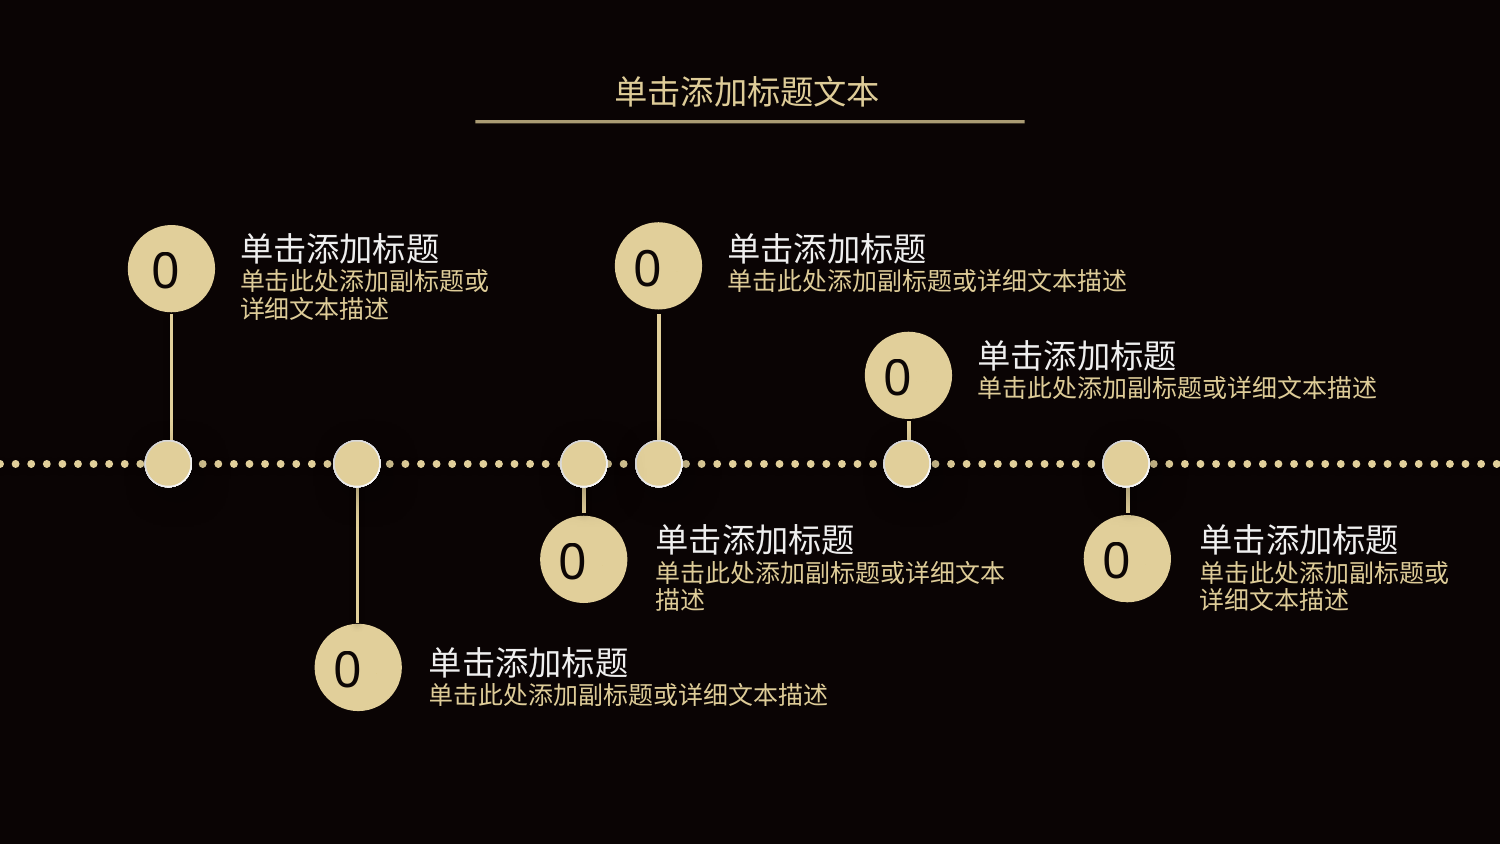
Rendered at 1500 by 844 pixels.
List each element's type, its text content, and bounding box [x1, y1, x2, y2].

text_box 单击添加标题 单击此处添加副标题或详细文本描述 [1185, 524, 1479, 622]
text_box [559, 439, 608, 488]
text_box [612, 219, 705, 313]
text_box 单击添加标题 单击此处添加副标题或详细文本描述 [414, 647, 910, 718]
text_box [862, 329, 955, 422]
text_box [537, 513, 630, 606]
text_box 单击添加标题文本 [599, 43, 745, 119]
text_box 单击添加标题 单击此处添加副标题或详细文本描述 [962, 339, 1395, 410]
text_box 单击添加标题 单击此处添加副标题或详细文本描述 [225, 233, 514, 331]
text_box 单击添加标题 单击此处添加副标题或详细文本描述 [712, 233, 745, 303]
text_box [311, 621, 405, 714]
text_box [883, 439, 931, 488]
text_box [634, 439, 683, 488]
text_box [332, 439, 381, 488]
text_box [144, 439, 193, 488]
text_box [125, 222, 218, 315]
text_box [1102, 439, 1150, 488]
text_box 单击添加标题 单击此处添加副标题或详细文本描述 [640, 524, 1046, 622]
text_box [1081, 512, 1174, 605]
text_box 单击添加标题文本 [754, 43, 901, 119]
text_box 单击添加标题 单击此处添加副标题或详细文本描述 [754, 233, 1145, 303]
